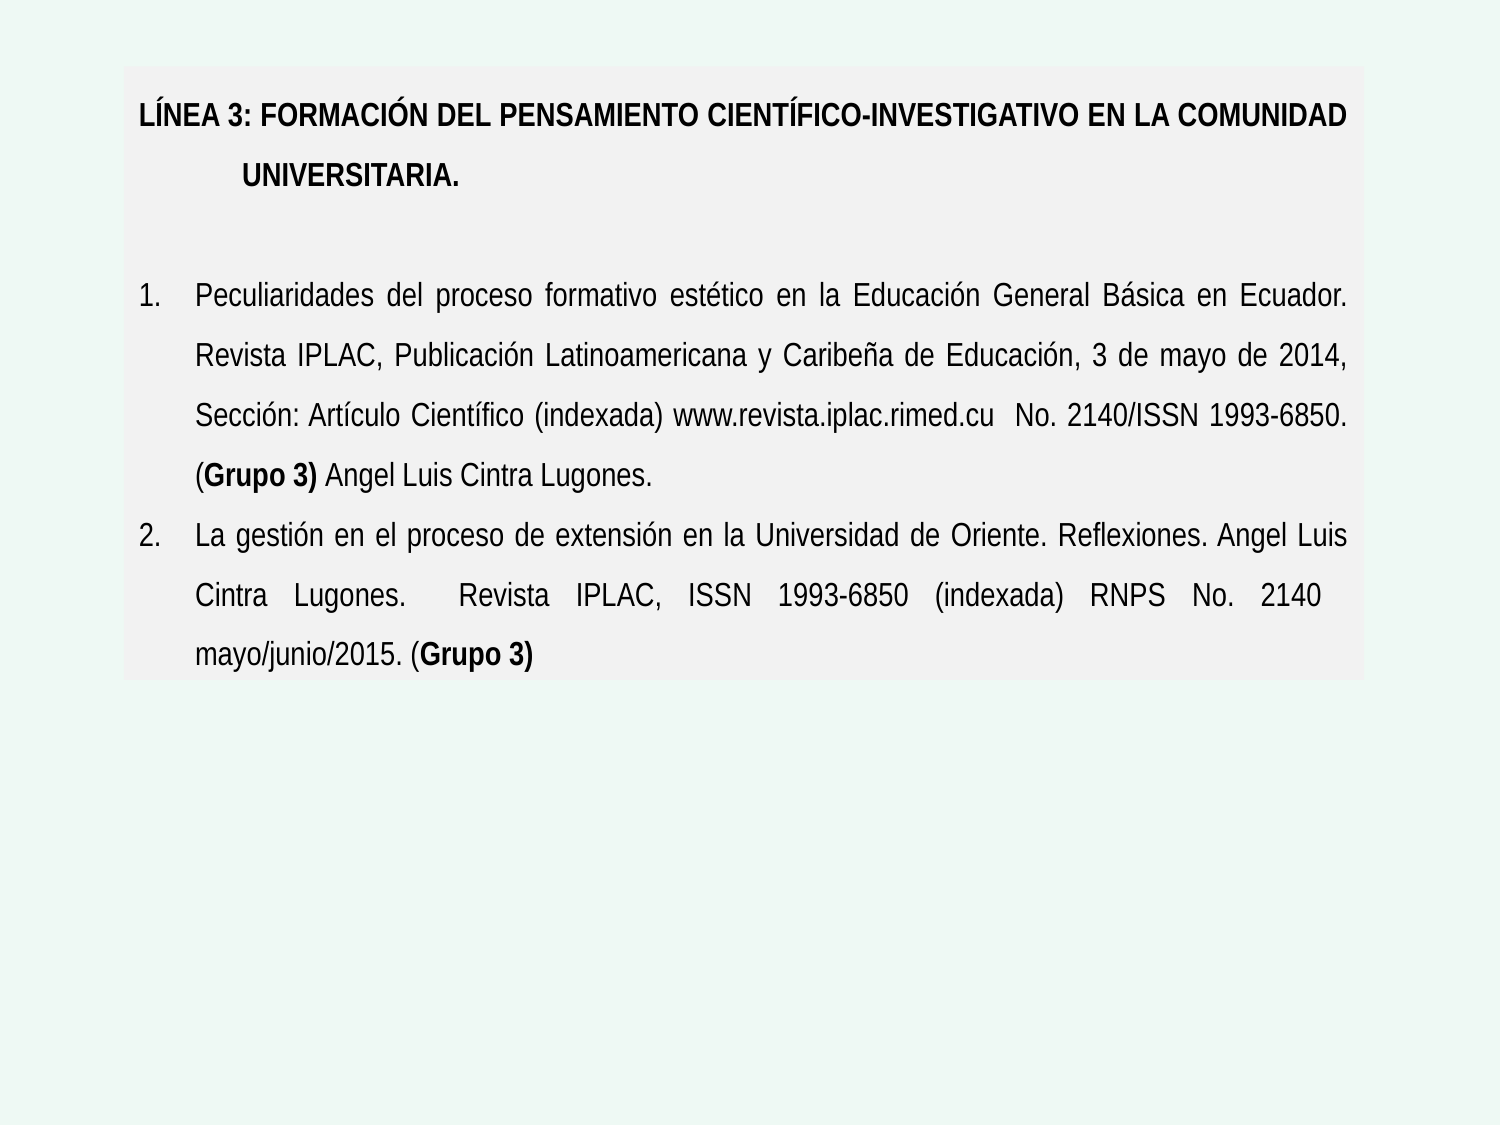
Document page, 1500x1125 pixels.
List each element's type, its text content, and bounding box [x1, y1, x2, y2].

text_box LÍNEA 3: FORMACIÓN DEL PENSAMIENTO CIENTÍFICO-INVESTIGATIVO EN LA COMUNIDAD UNIVERSITARIA. Peculiaridades del proceso formativo estético en la Educación General Básica en Ecuador. Revista IPLAC, Publicación Latinoamericana y Caribeña de Educación, 3 de mayo de 2014, Sección: Artículo Científico (indexada) www.revista.iplac.rimed.cu No. 2140/ISSN 1993-6850. (Grupo 3) Angel Luis Cintra Lugones. La gestión en el proceso de extensión en la Universidad de Oriente. Reflexiones. Angel Luis Cintra Lugones. Revista IPLAC, ISSN 1993-6850 (indexada) RNPS No. 2140 mayo/junio/2015. (Grupo 3) [123, 66, 1365, 680]
